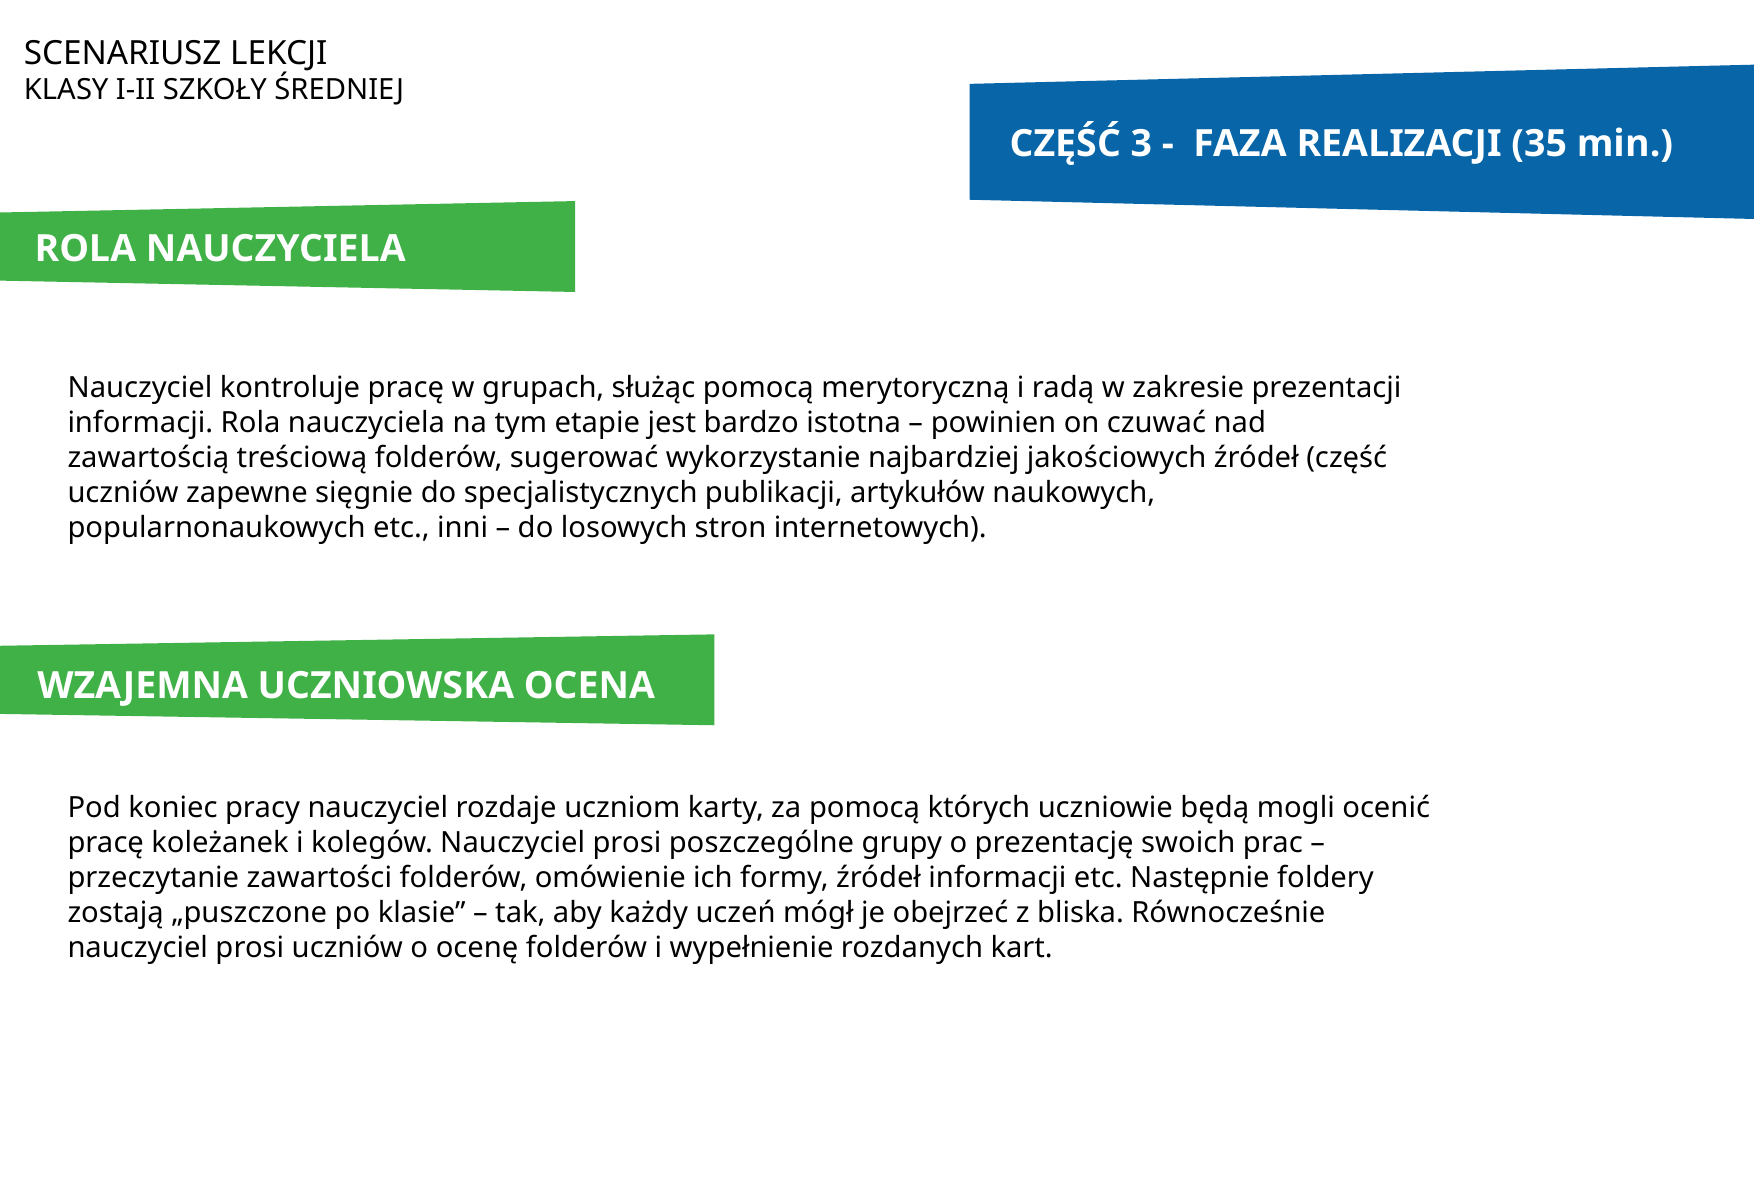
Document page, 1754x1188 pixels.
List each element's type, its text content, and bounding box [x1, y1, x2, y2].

text_box CZĘŚĆ 3 - FAZA REALIZACJI (35 min.) [994, 111, 1689, 172]
text_box Nauczyciel kontroluje pracę w grupach, służąc pomocą merytoryczną i radą w zakresie prezentacji informacji. Rola nauczyciela na tym etapie jest bardzo istotna – powinien on czuwać nad zawartością treściową folderów, sugerować wykorzystanie najbardziej jakościowych źródeł (część uczniów zapewne sięgnie do specjalistycznych publikacji, artykułów naukowych, popularnonaukowych etc., inni – do losowych stron internetowych). Pod koniec pracy nauczyciel rozdaje uczniom karty, za pomocą których uczniowie będą mogli ocenić pracę koleżanek i kolegów. Nauczyciel prosi poszczególne grupy o prezentację swoich prac – przeczytanie zawartości folderów, omówienie ich formy, źródeł informacji etc. Następnie foldery zostają „puszczone po klasie” – tak, aby każdy uczeń mógł je obejrzeć z bliska. Równocześnie nauczyciel prosi uczniów o ocenę folderów i wypełnienie rozdanych kart. [52, 361, 1449, 1001]
text_box [0, 633, 716, 727]
text_box SCENARIUSZ LEKCJI KLASY I-II SZKOŁY ŚREDNIEJ [9, 23, 475, 114]
text_box ROLA NAUCZYCIELA [19, 216, 422, 276]
text_box WZAJEMNA UCZNIOWSKA OCENA [22, 653, 671, 714]
text_box [0, 200, 577, 294]
text_box [968, 63, 1754, 221]
